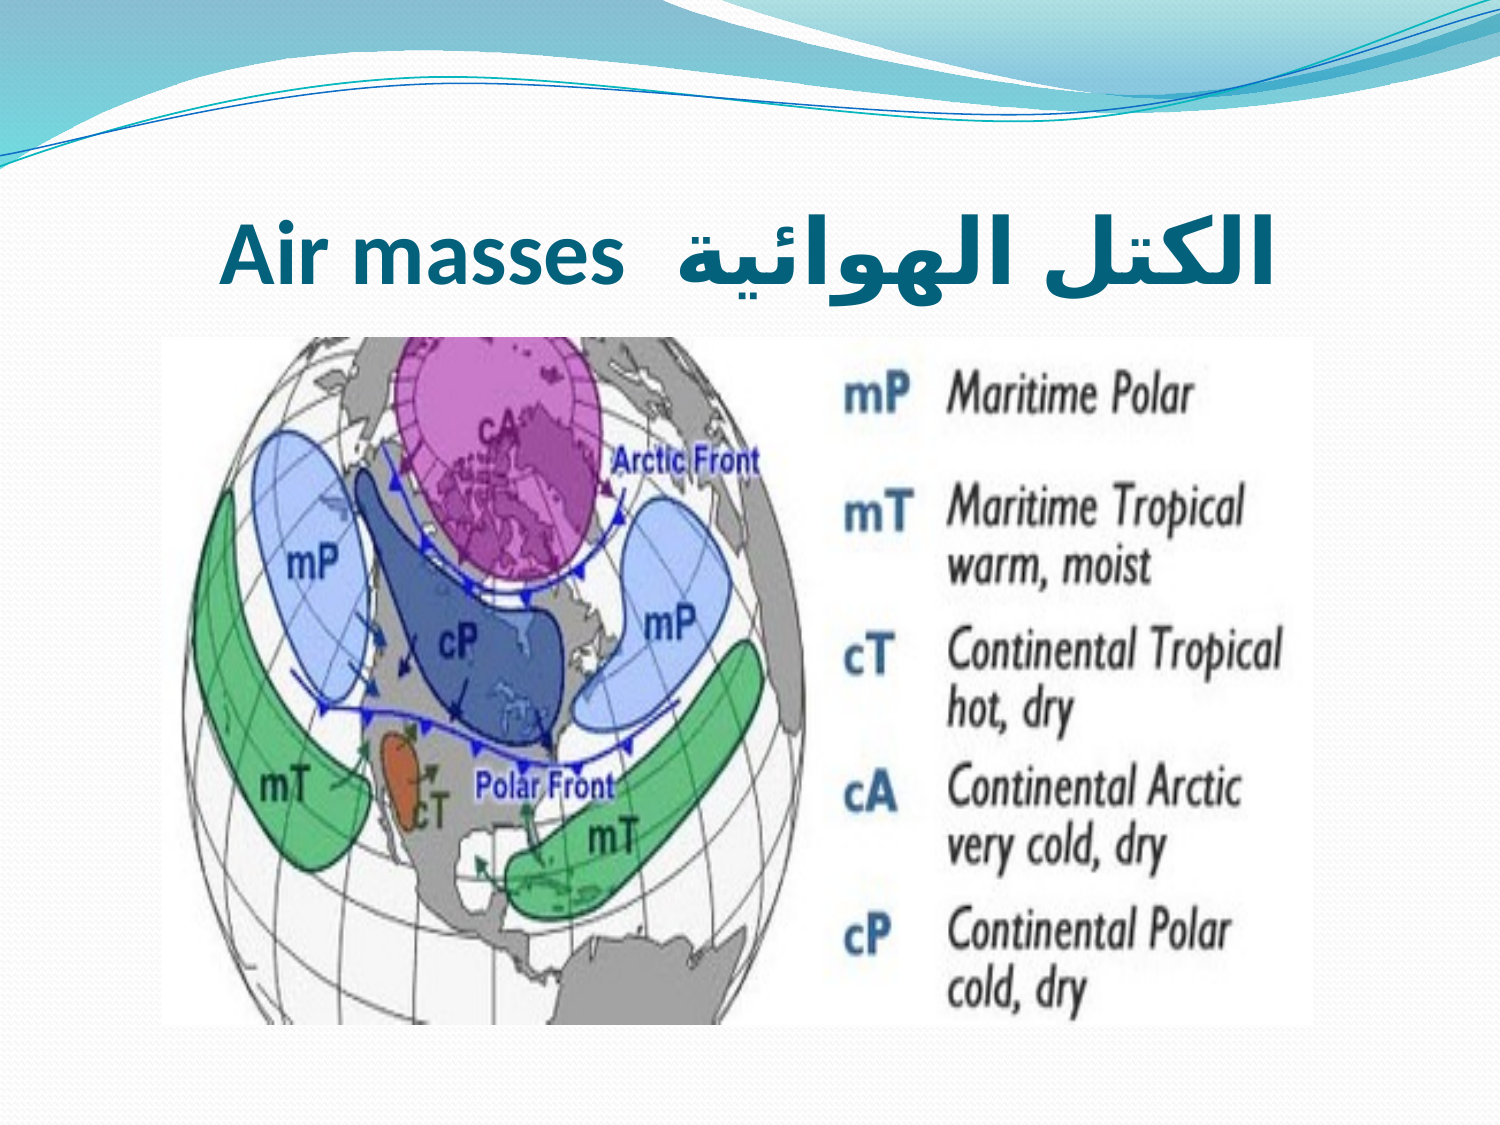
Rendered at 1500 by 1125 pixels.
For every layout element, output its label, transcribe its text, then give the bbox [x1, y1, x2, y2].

title الكتل الهوائية Air masses [75, 115, 1425, 304]
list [162, 337, 1313, 1026]
